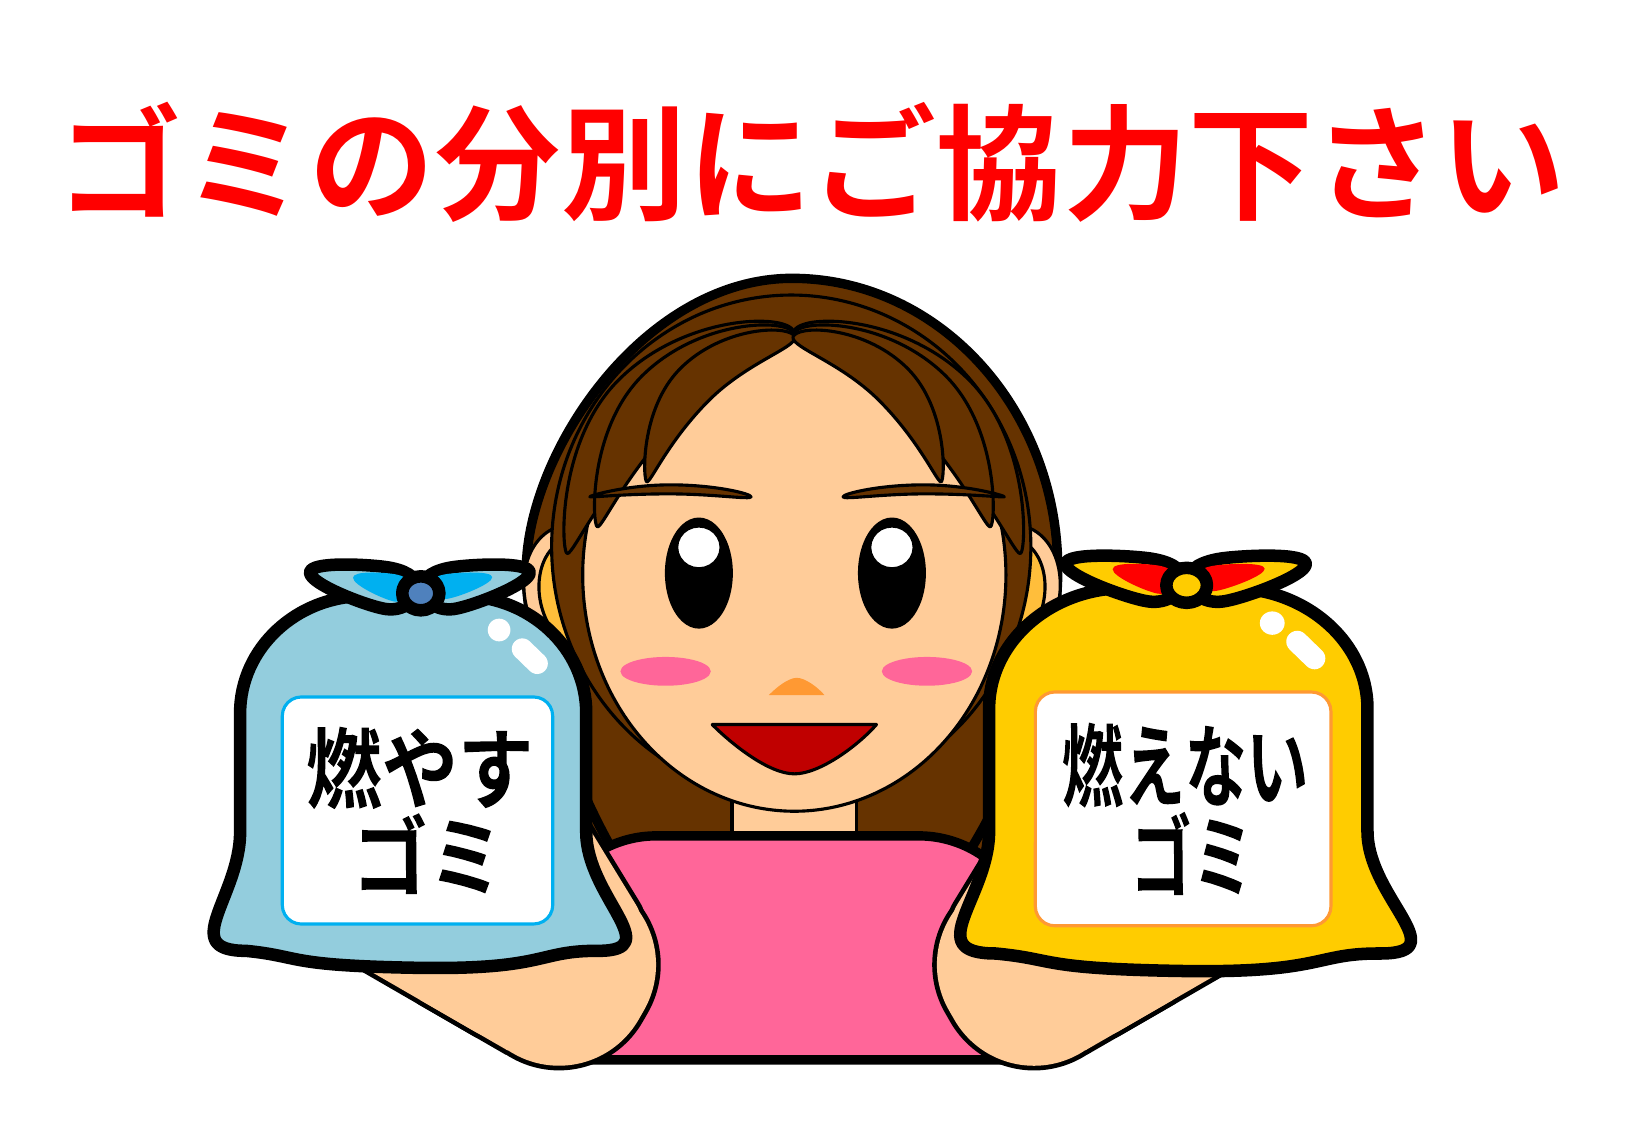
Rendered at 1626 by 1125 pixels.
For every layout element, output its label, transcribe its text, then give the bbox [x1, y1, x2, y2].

text_box ゴミの分別にご協力下さい [0, 78, 1625, 244]
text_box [213, 253, 1412, 1061]
